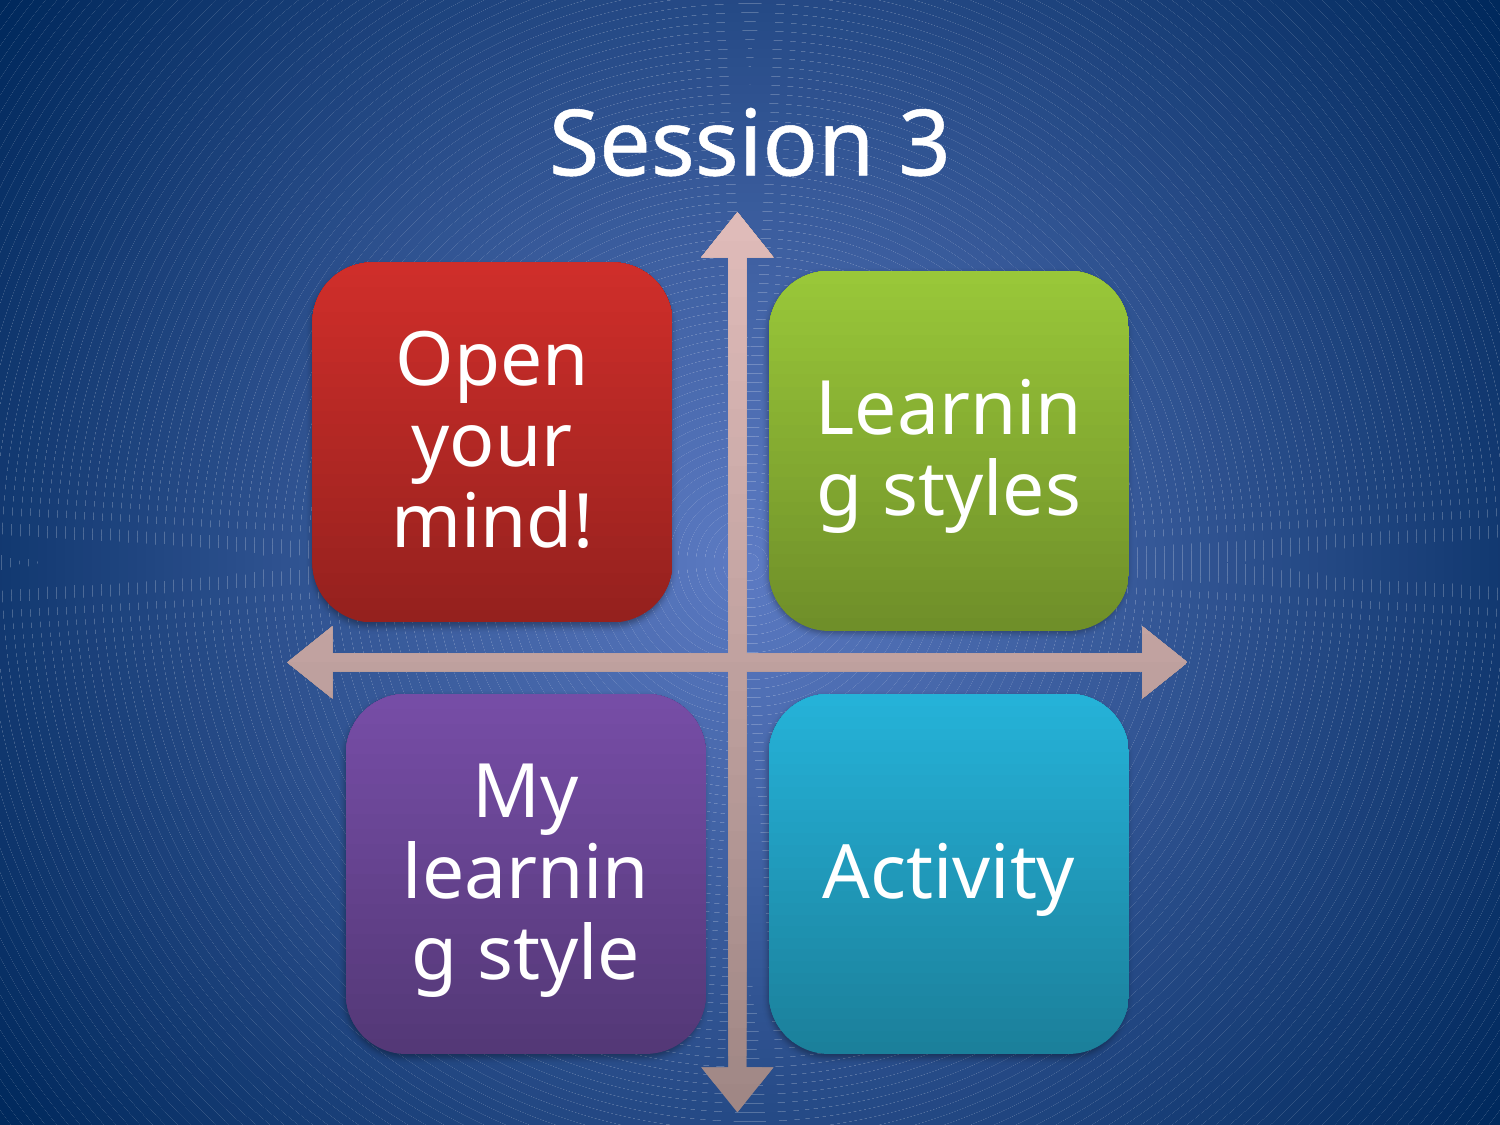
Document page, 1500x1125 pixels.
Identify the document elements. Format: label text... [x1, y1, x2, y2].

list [0, 212, 1475, 1113]
title Session 3 [75, 45, 1425, 211]
